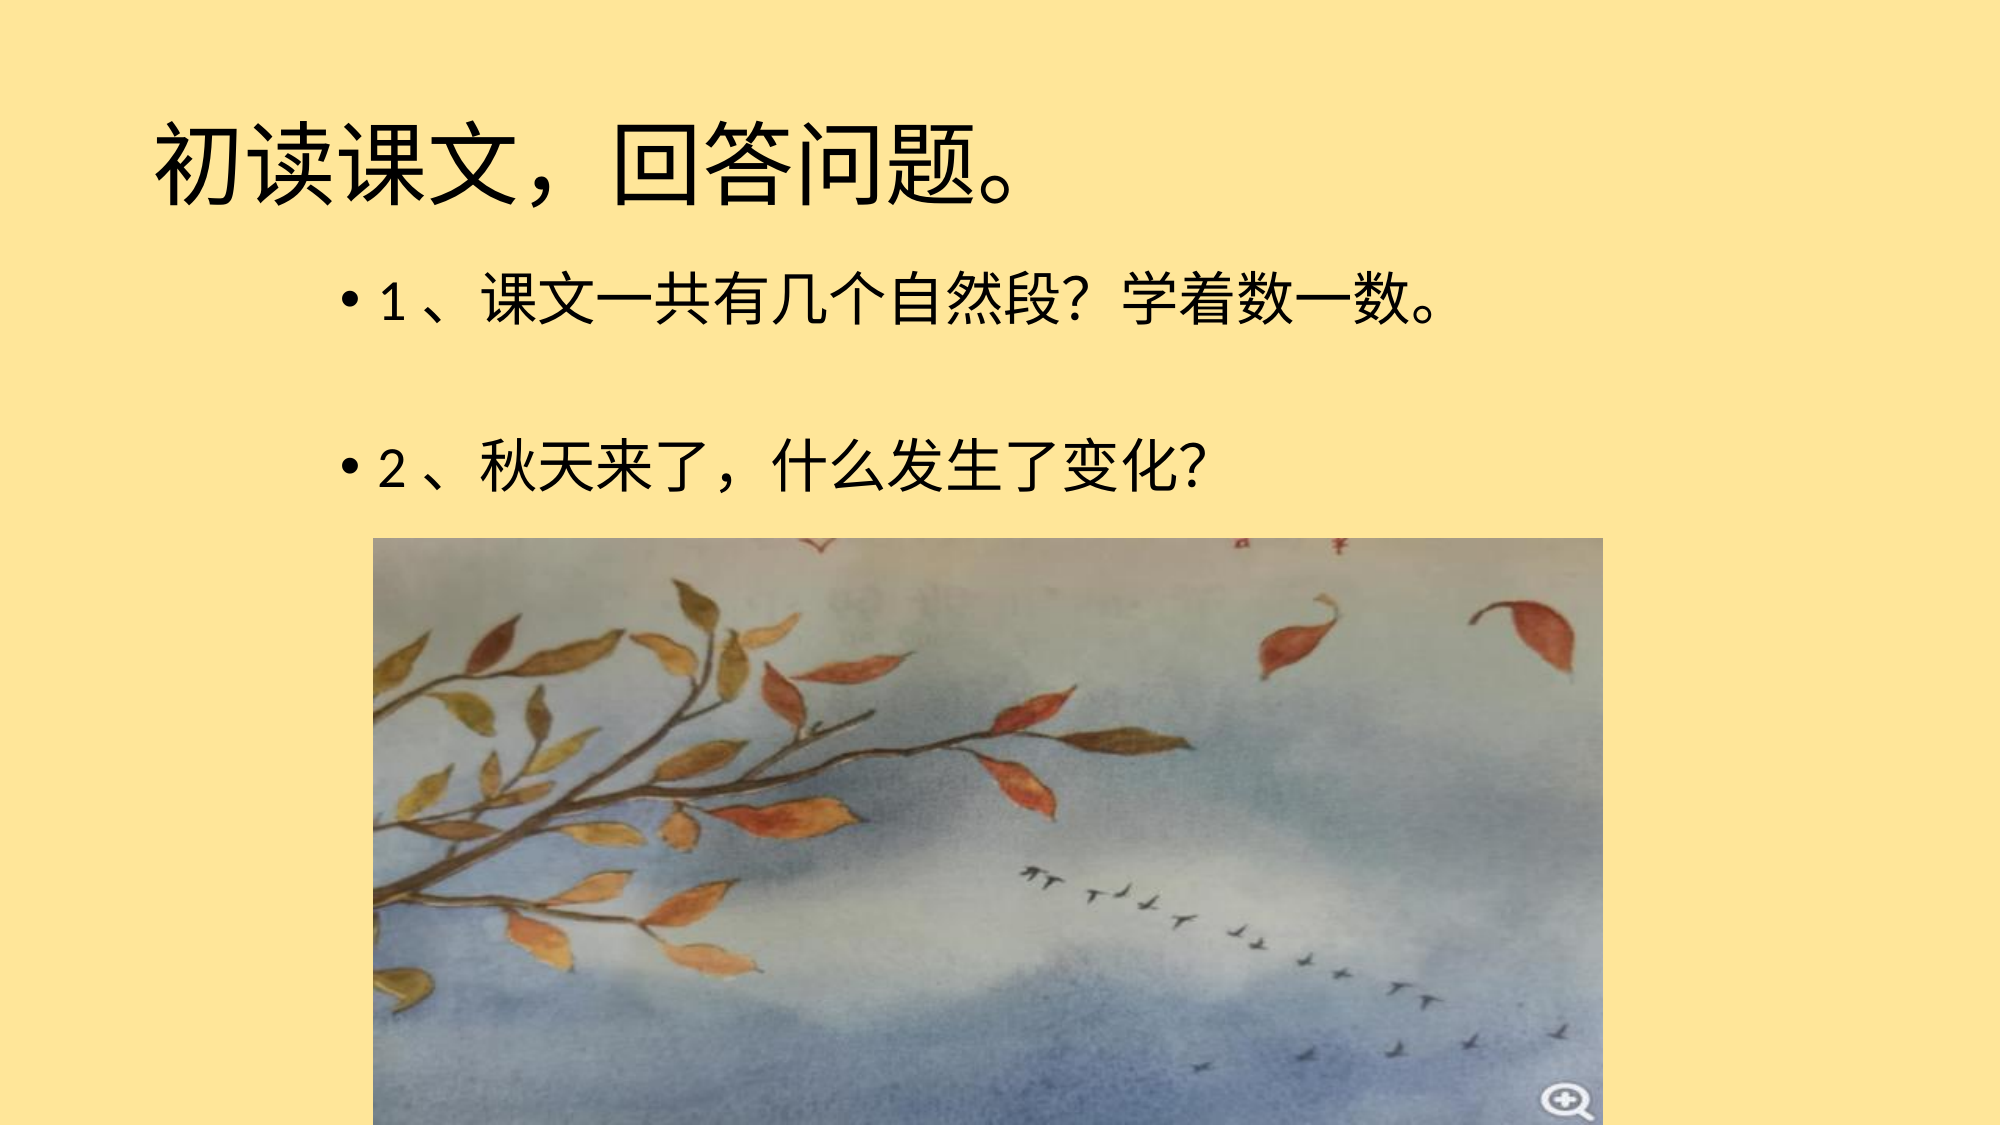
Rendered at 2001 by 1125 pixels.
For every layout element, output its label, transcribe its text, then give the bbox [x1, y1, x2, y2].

picture [373, 538, 1603, 1125]
title 初读课文，回答问题。 [137, 59, 1863, 278]
list 1、课文一共有几个自然段？学着数一数。 2、秋天来了，什么发生了变化？ [324, 262, 1675, 610]
